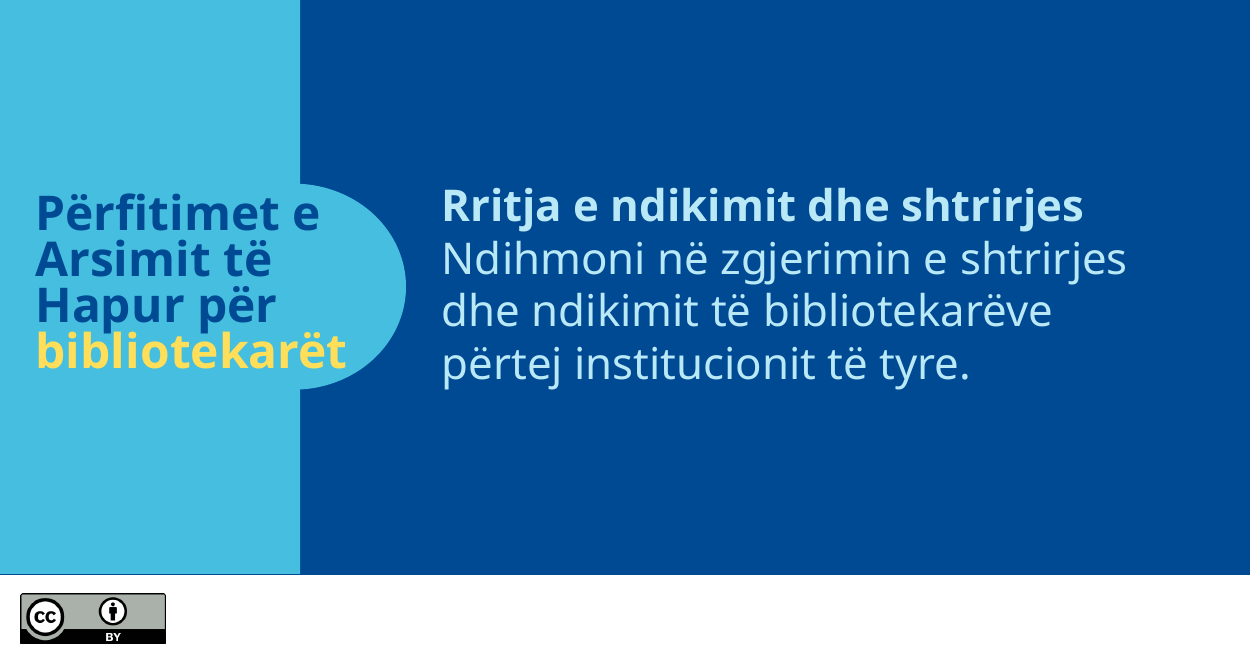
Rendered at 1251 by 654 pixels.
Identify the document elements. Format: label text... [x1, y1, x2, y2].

picture [20, 592, 166, 645]
text_box Rritja e ndikimit dhe shtrirjes Ndihmoni në zgjerimin e shtrirjes dhe ndikimit të bibliotekarëve përtej institucionit të tyre. [429, 165, 1192, 401]
text_box Përfitimet e Arsimit të Hapur për bibliotekarët [20, 178, 430, 393]
text_box [0, 0, 301, 574]
text_box [0, 582, 1250, 654]
